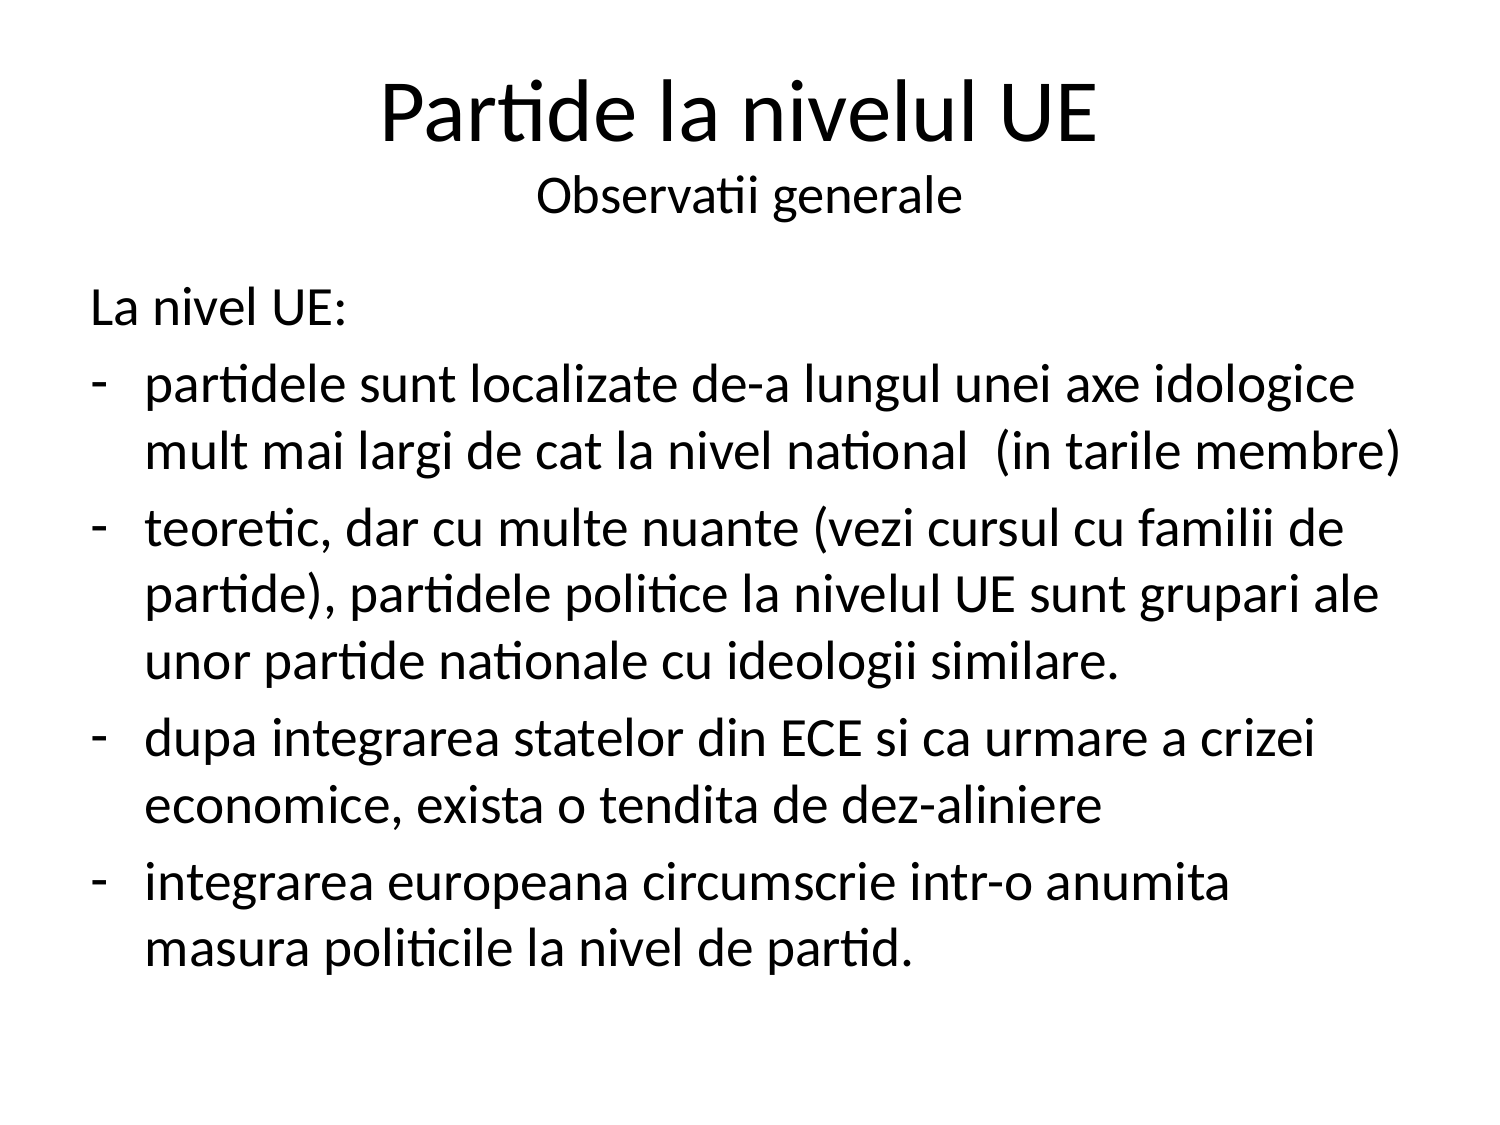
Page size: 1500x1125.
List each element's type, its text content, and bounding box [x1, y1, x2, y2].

list La nivel UE: partidele sunt localizate de-a lungul unei axe idologice mult mai largi de cat la nivel national (in tarile membre) teoretic, dar cu multe nuante (vezi cursul cu familii de partide), partidele politice la nivelul UE sunt grupari ale unor partide nationale cu ideologii similare. dupa integrarea statelor din ECE si ca urmare a crizei economice, exista o tendita de dez-aliniere integrarea europeana circumscrie intr-o anumita masura politicile la nivel de partid. [75, 262, 1425, 1005]
title Partide la nivelul UE Observatii generale [75, 45, 1425, 233]
